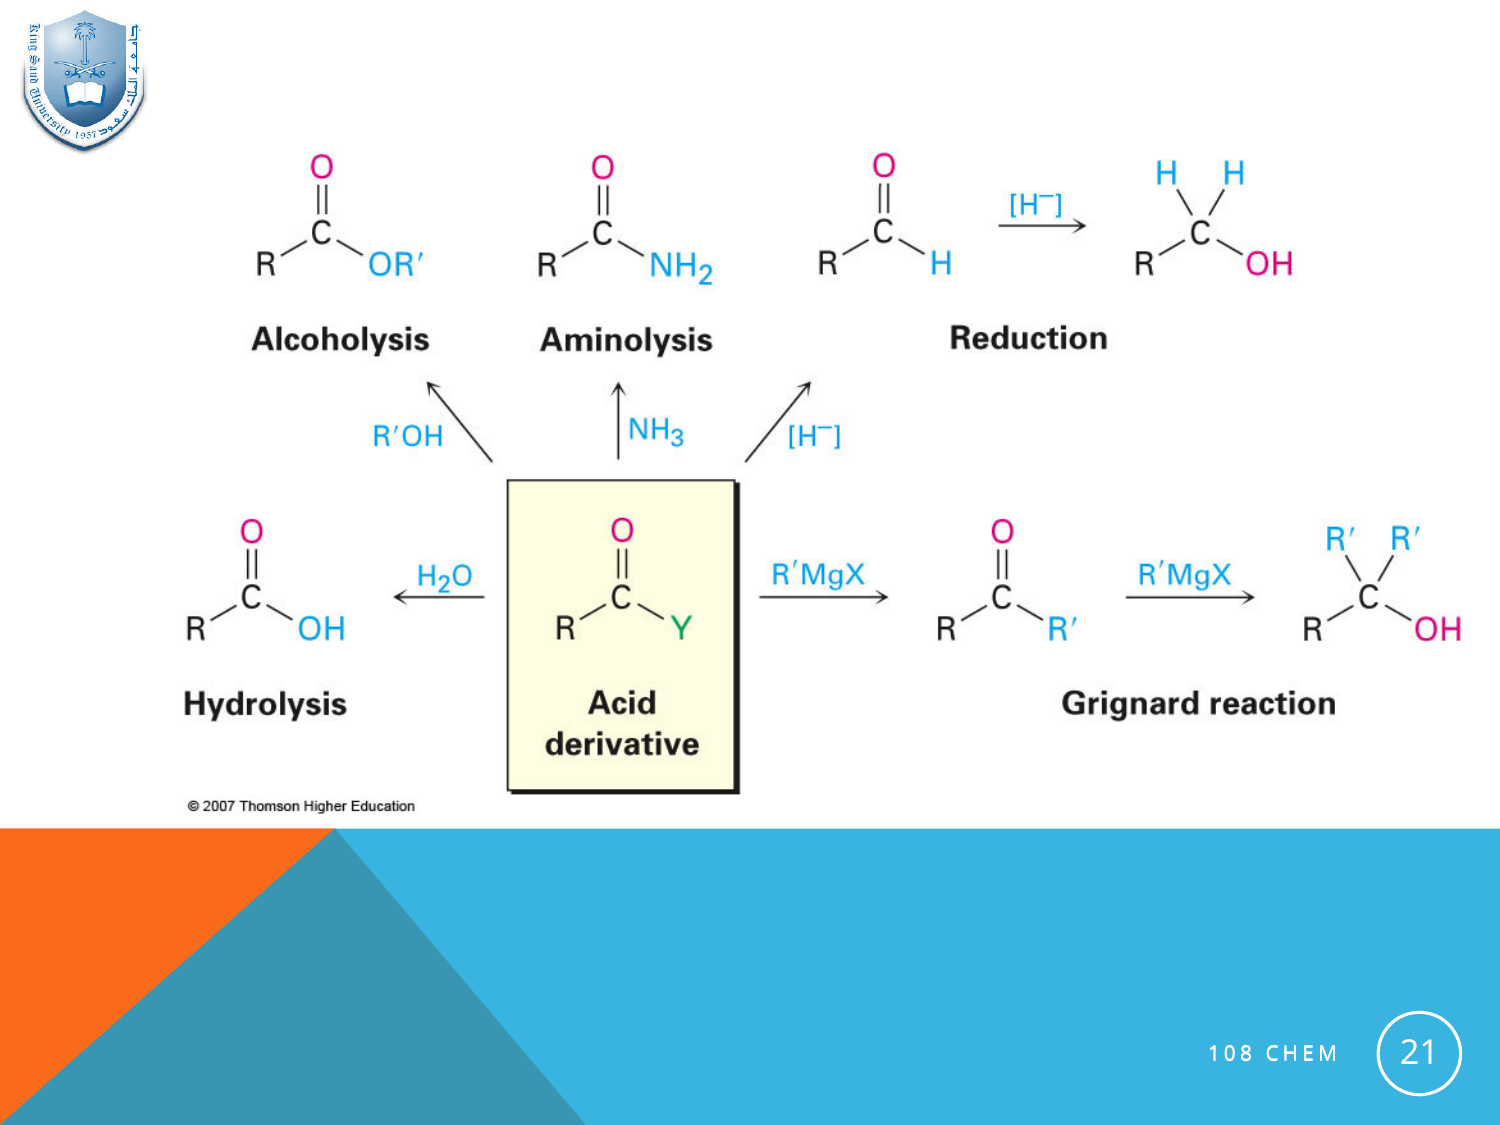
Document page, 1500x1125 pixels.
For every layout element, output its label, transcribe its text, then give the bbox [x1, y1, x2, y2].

picture [183, 149, 1463, 816]
slide_number 21 [1376, 1010, 1463, 1097]
text_box 108 Chem [577, 1030, 1352, 1076]
picture [4, 1, 163, 160]
